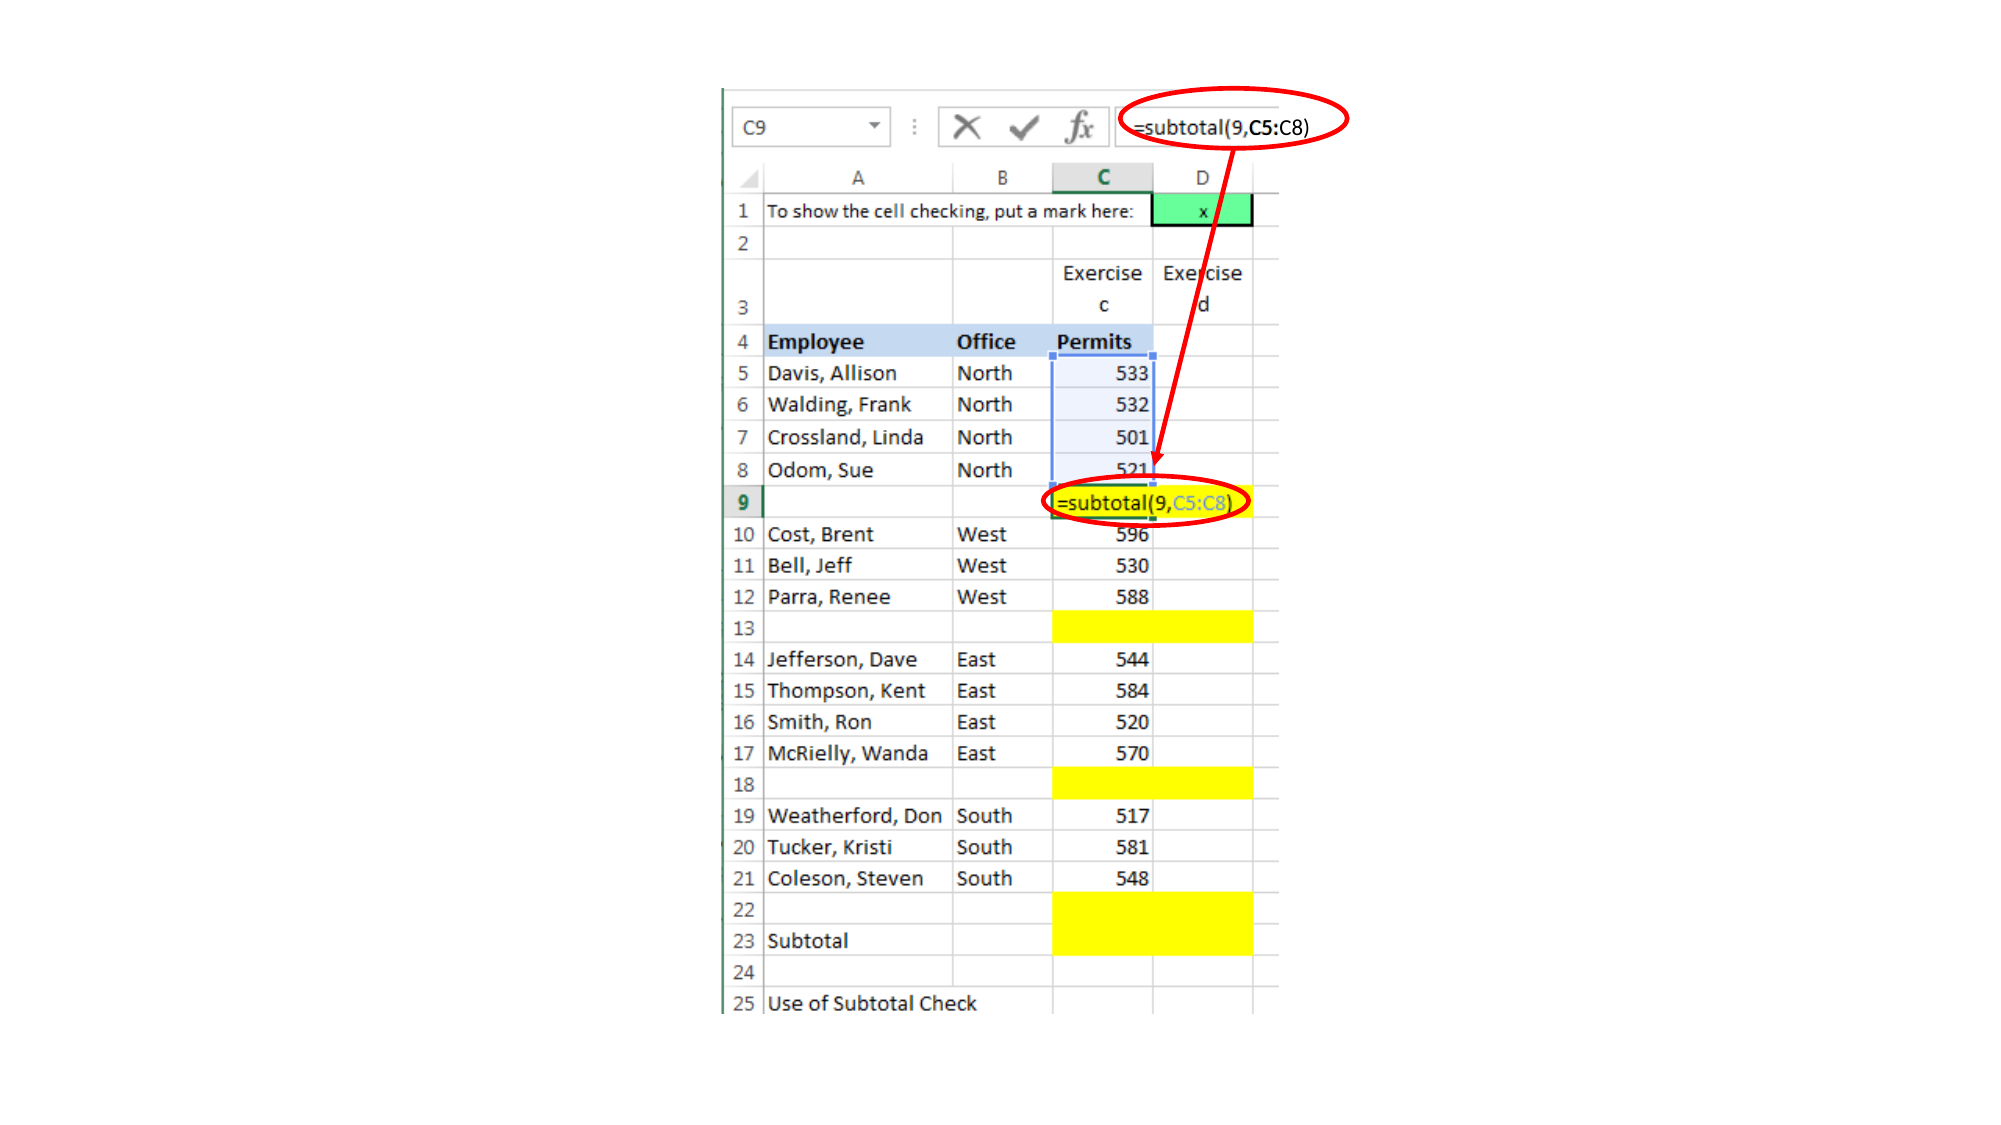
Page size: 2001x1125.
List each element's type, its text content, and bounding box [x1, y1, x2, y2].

text_box C5:C8) [1279, 138, 1326, 148]
text_box [1279, 89, 1349, 147]
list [721, 88, 1279, 1014]
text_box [1153, 148, 1234, 467]
